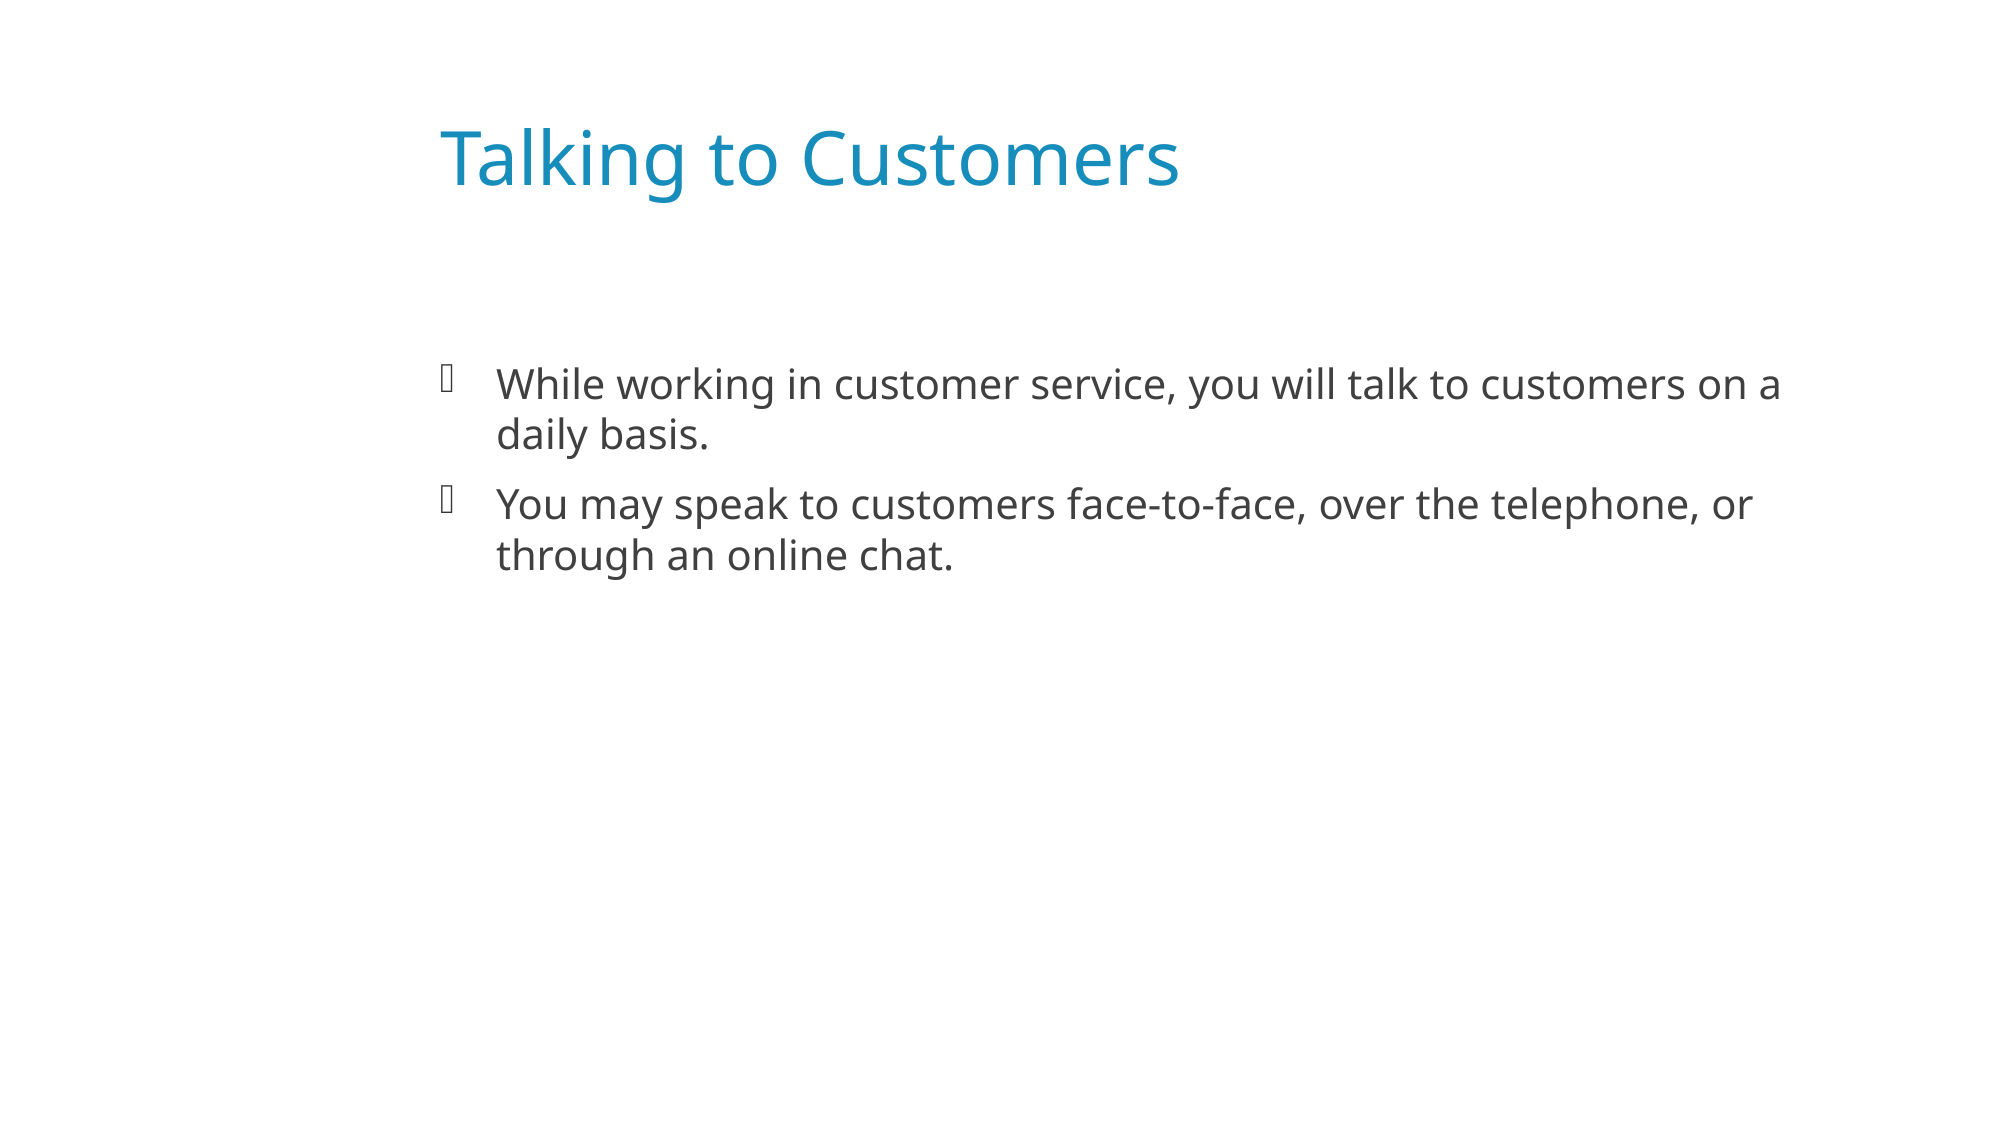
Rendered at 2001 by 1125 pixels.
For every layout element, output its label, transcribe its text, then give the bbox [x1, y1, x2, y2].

list While working in customer service, you will talk to customers on a daily basis. You may speak to customers face-to-face, over the telephone, or through an online chat. [424, 350, 1888, 1074]
title Talking to Customers [425, 102, 1888, 313]
